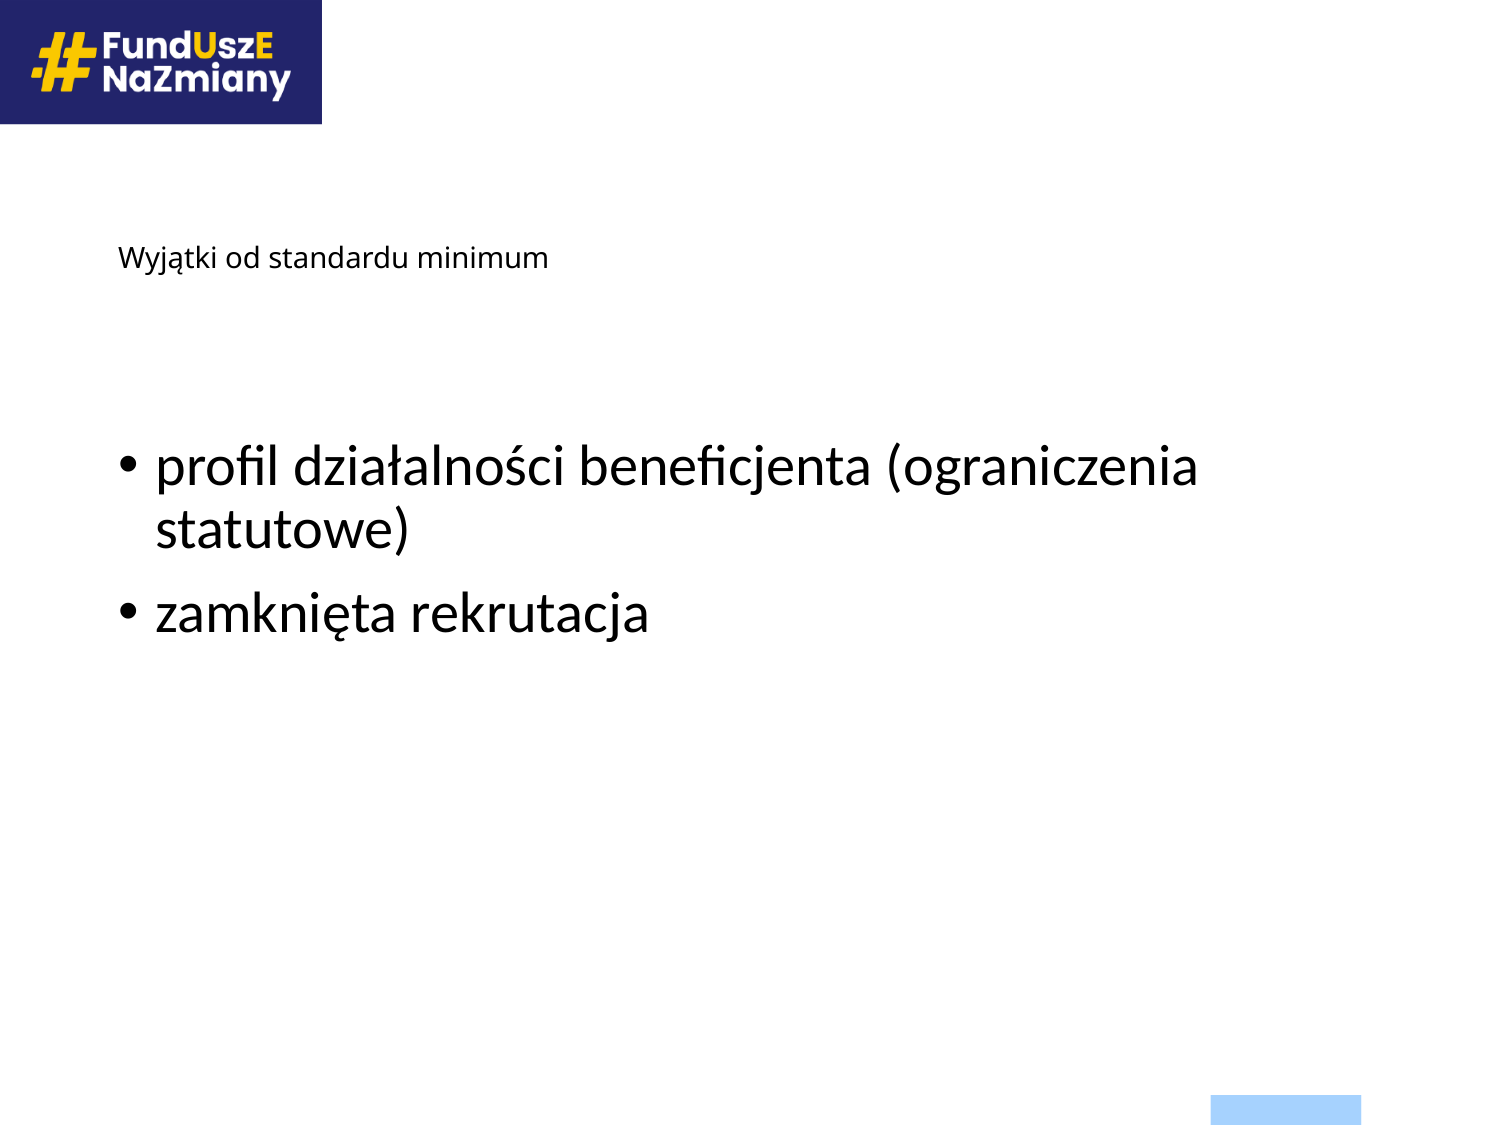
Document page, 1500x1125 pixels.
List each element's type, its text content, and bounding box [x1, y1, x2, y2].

picture [0, 0, 1500, 1125]
list profil działalności beneficjenta (ograniczenia statutowe) zamknięta rekrutacja [103, 337, 1397, 1048]
title Wyjątki od standardu minimum [103, 139, 1397, 319]
